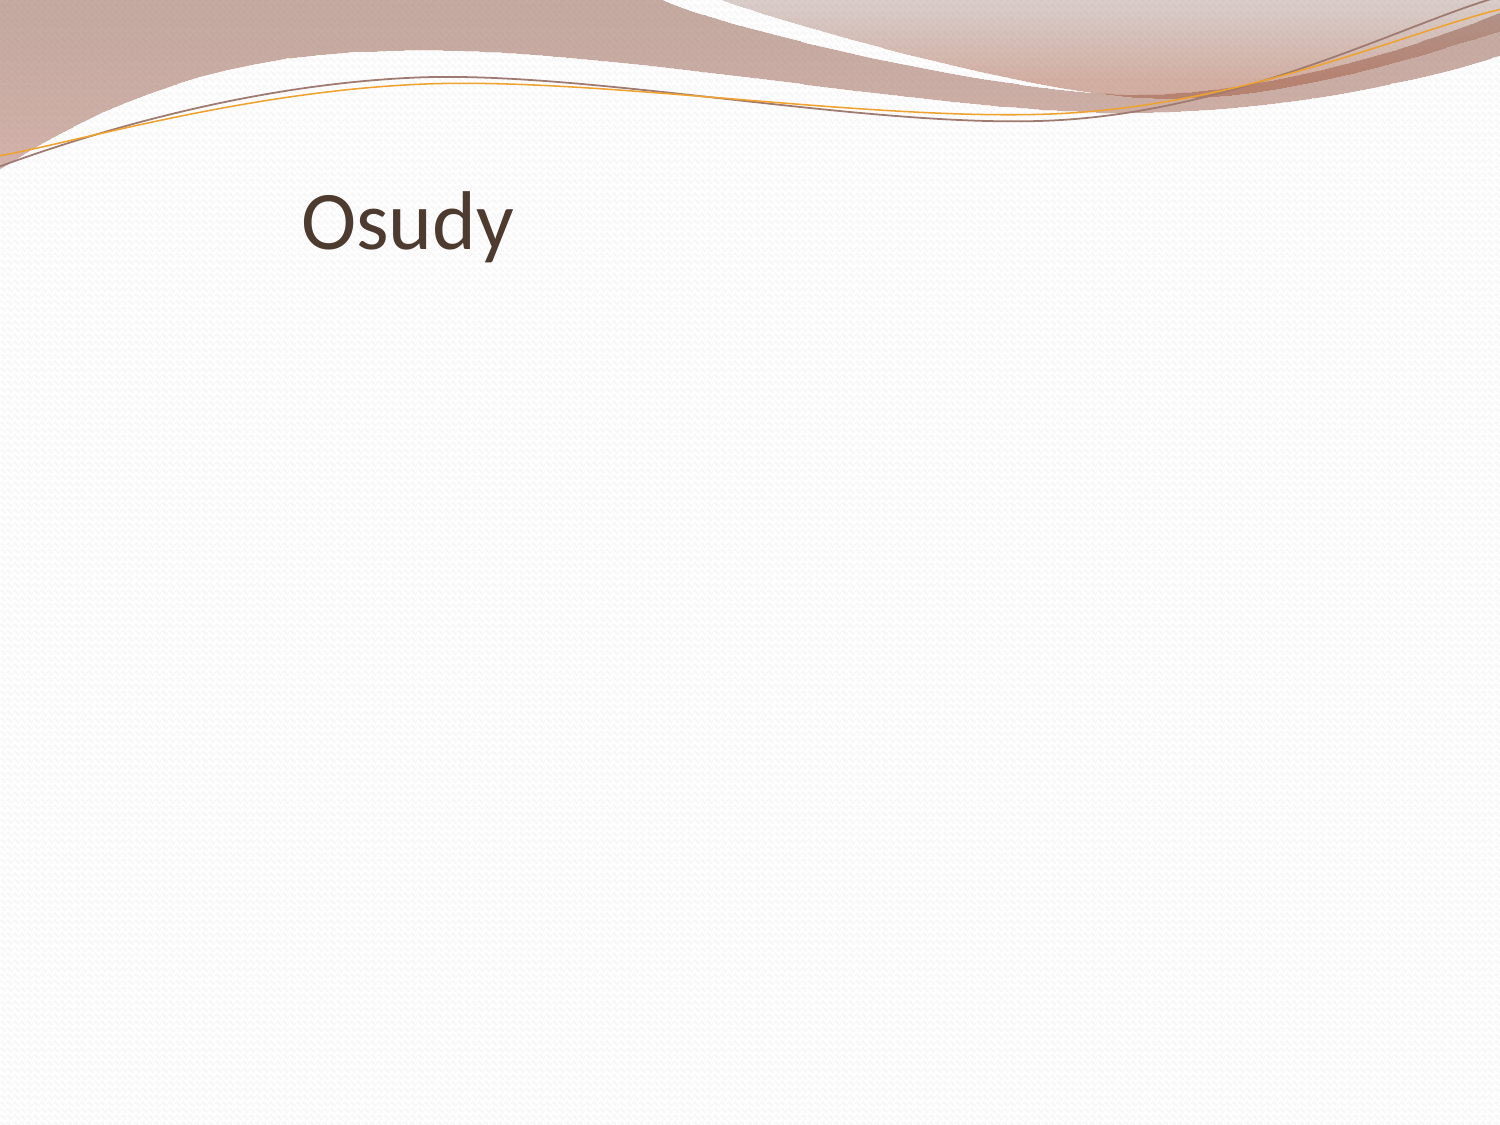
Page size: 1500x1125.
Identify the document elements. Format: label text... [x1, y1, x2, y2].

title Osudy [300, 93, 1273, 267]
